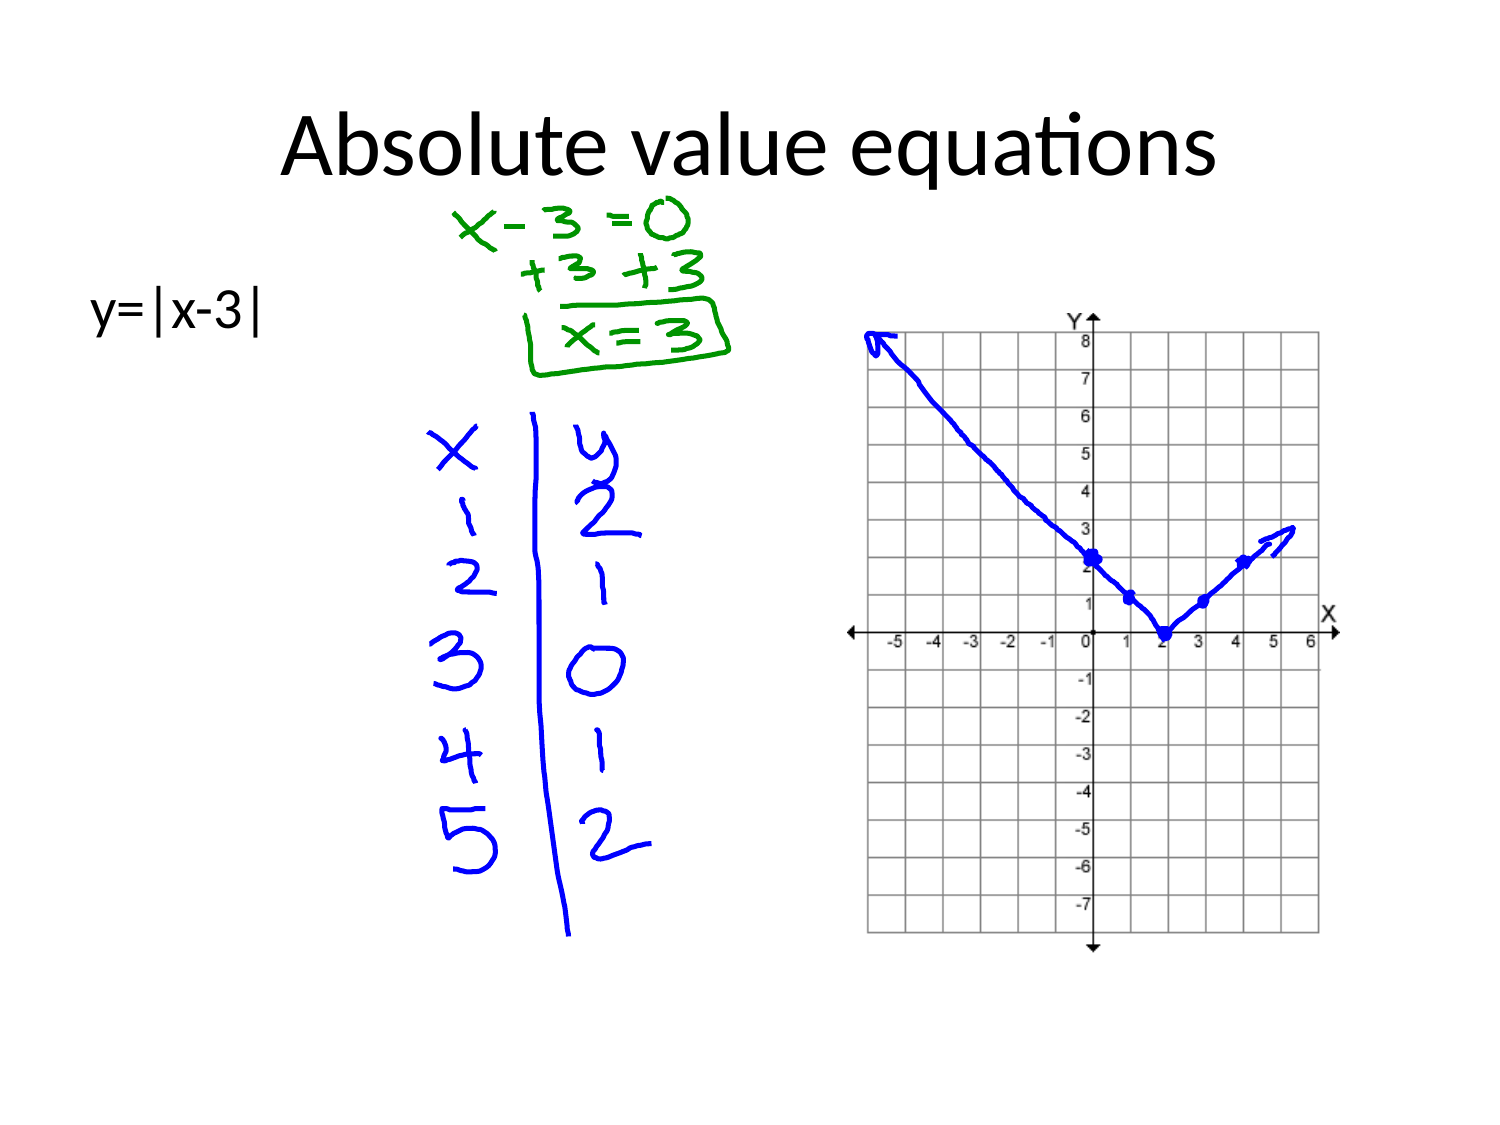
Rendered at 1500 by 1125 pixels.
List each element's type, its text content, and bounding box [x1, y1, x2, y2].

text_box [668, 250, 703, 291]
text_box [595, 729, 604, 772]
text_box [542, 207, 580, 237]
text_box [429, 632, 483, 690]
text_box [437, 425, 478, 471]
text_box [460, 498, 475, 536]
text_box [622, 266, 658, 277]
title Absolute value equations [75, 45, 1425, 233]
text_box [470, 750, 482, 756]
text_box [567, 646, 625, 696]
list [847, 313, 1340, 955]
text_box [454, 452, 477, 470]
text_box [452, 211, 470, 230]
text_box [574, 424, 618, 485]
text_box [448, 559, 497, 595]
text_box [576, 485, 642, 537]
text_box [606, 214, 629, 218]
text_box [531, 260, 536, 271]
text_box [441, 807, 497, 873]
text_box [531, 411, 570, 937]
text_box [470, 230, 497, 252]
text_box [464, 729, 477, 784]
text_box [523, 297, 730, 377]
text_box [520, 269, 545, 275]
text_box [595, 563, 606, 605]
text_box [645, 197, 689, 240]
text_box [535, 273, 541, 292]
text_box [459, 210, 495, 239]
text_box [427, 431, 453, 452]
list y=|x-3| [75, 262, 738, 1005]
text_box [639, 253, 645, 269]
text_box [558, 255, 595, 280]
text_box [580, 809, 652, 860]
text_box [866, 333, 1294, 642]
text_box [440, 737, 468, 762]
text_box [642, 271, 647, 289]
